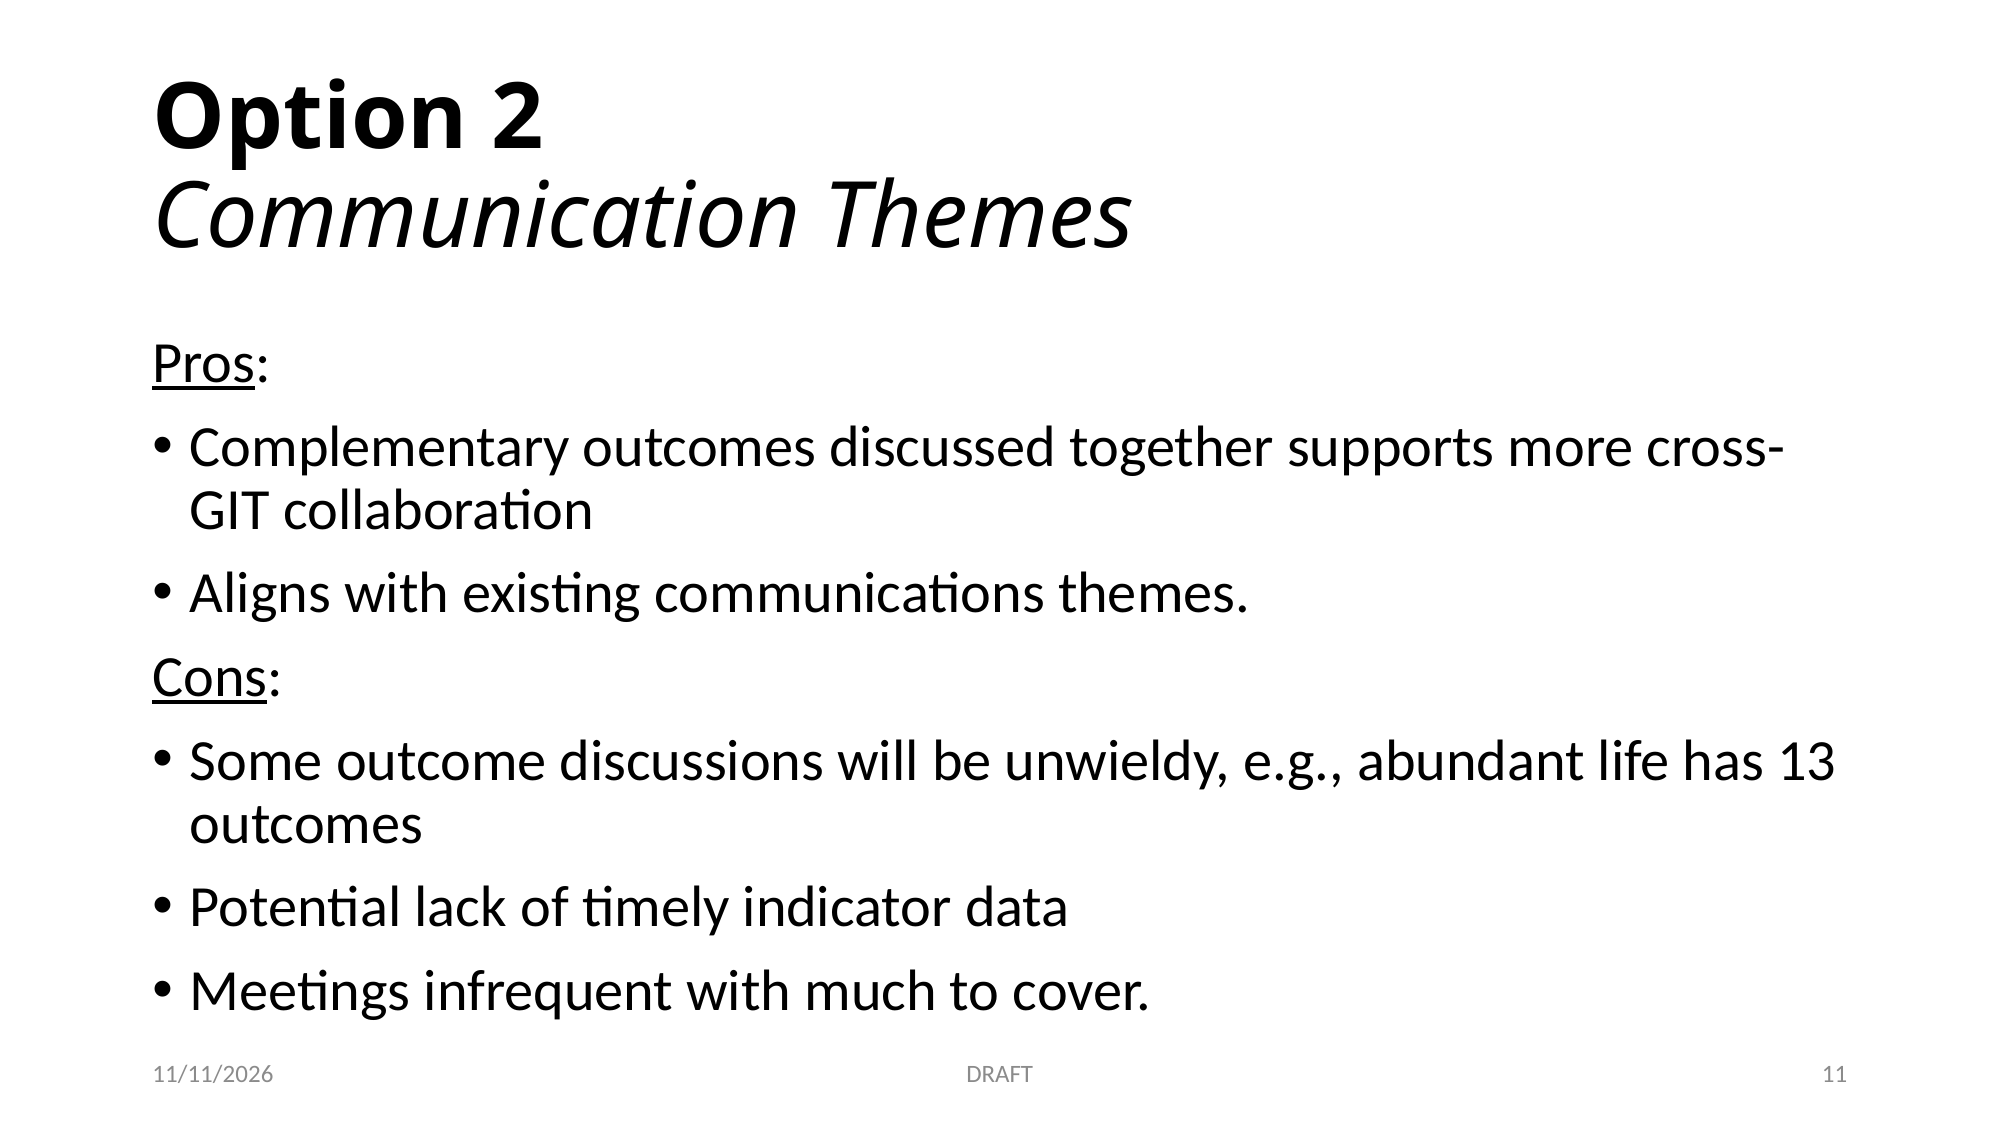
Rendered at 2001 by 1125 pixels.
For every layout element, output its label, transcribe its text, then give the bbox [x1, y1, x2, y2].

list Pros: Complementary outcomes discussed together supports more cross-GIT collaboration Aligns with existing communications themes. Cons: Some outcome discussions will be unwieldy, e.g., abundant life has 13 outcomes Potential lack of timely indicator data Meetings infrequent with much to cover. [137, 324, 1863, 1076]
title Option 2 Communication Themes [137, 59, 1863, 278]
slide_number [137, 1042, 588, 1103]
slide_number 11 [1412, 1042, 1863, 1103]
footer DRAFT [662, 1042, 1338, 1103]
